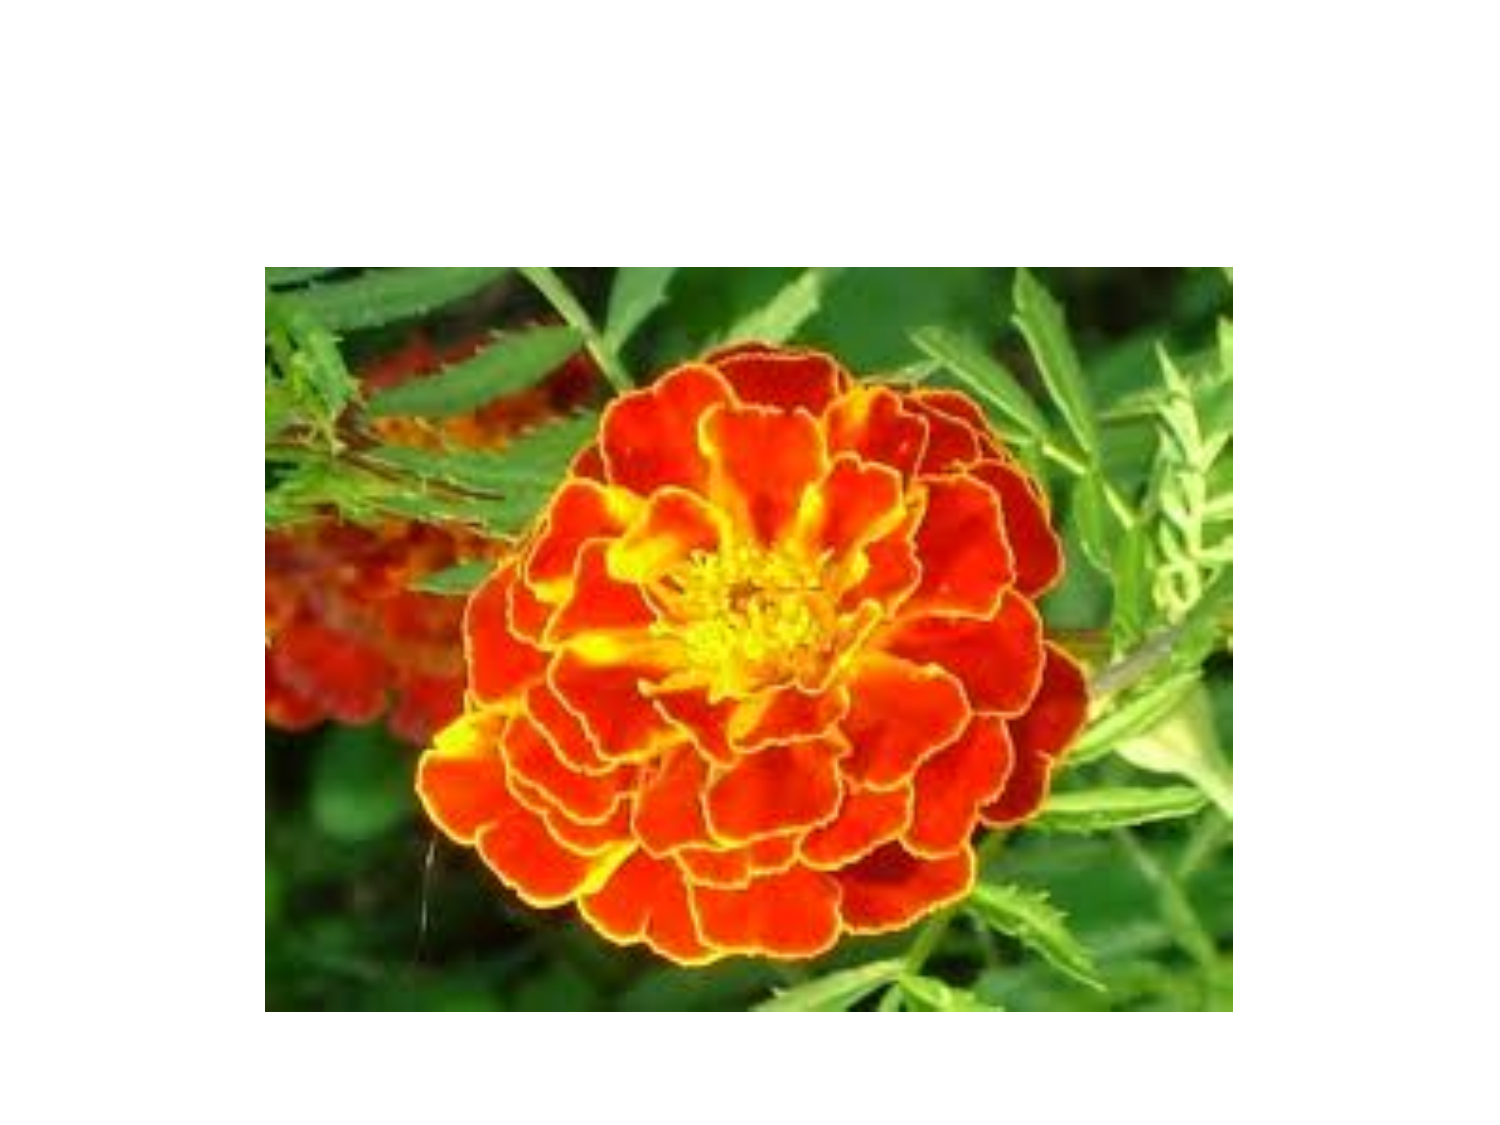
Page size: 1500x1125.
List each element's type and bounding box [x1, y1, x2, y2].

list [265, 266, 1233, 1012]
